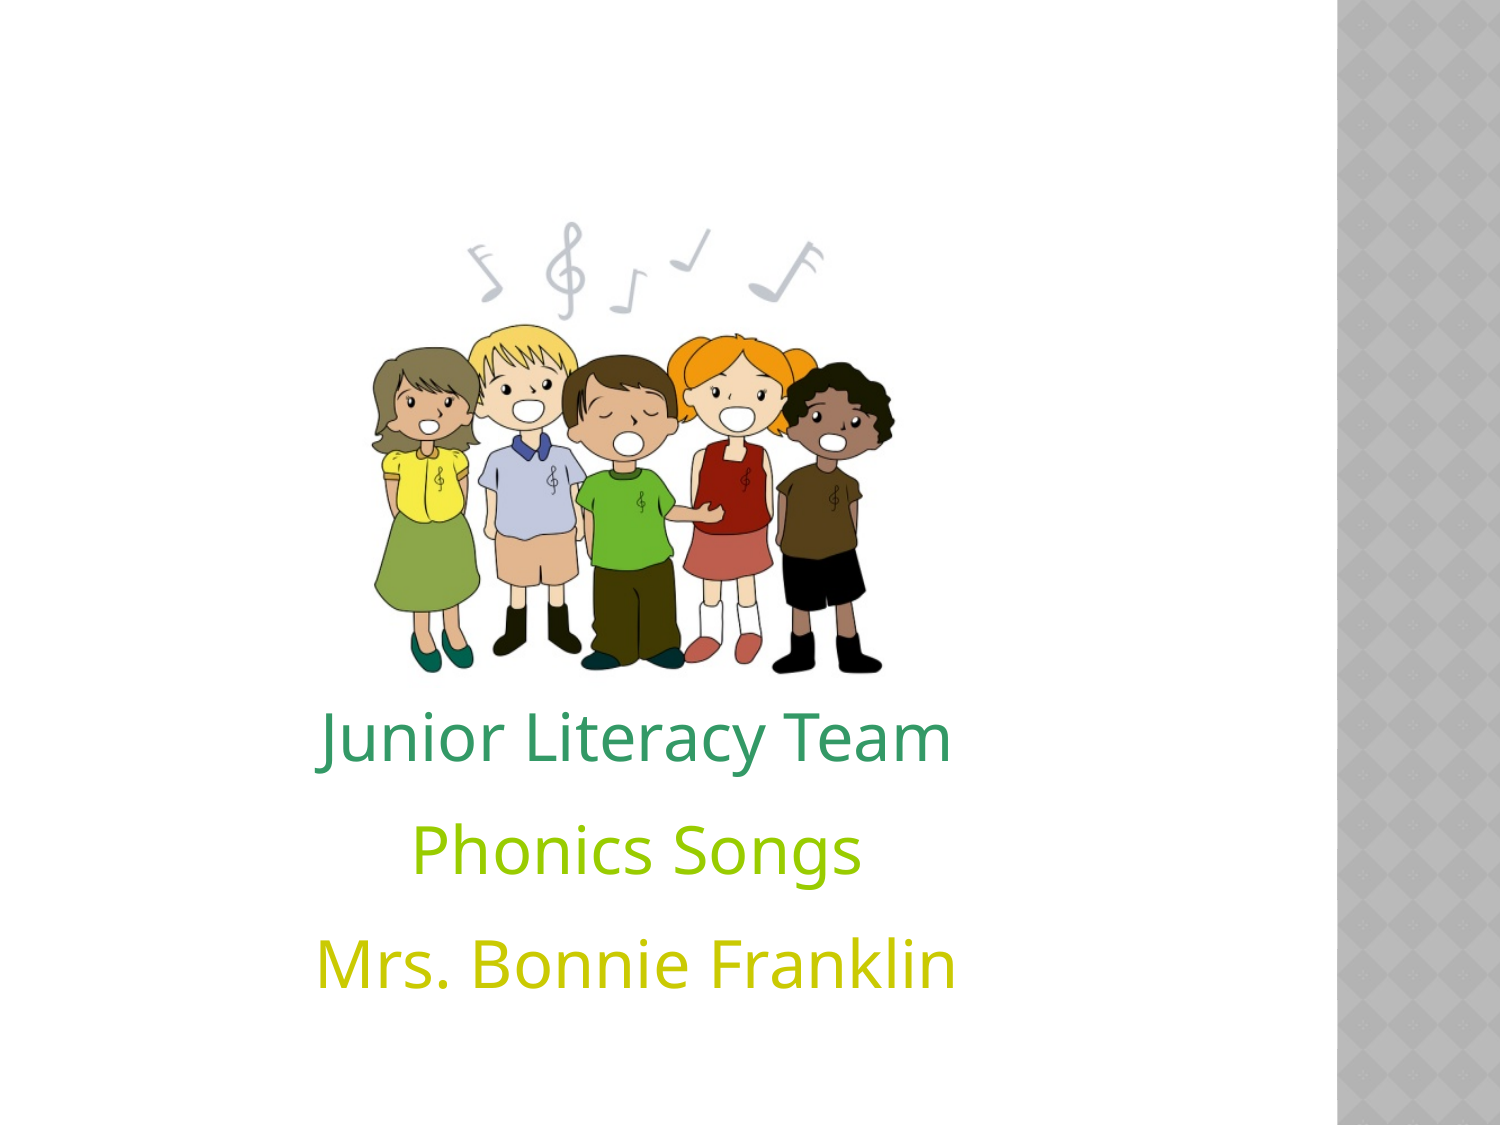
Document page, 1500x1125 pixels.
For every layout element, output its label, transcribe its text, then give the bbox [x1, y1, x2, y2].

text_box Junior Literacy Team Phonics Songs Mrs. Bonnie Franklin [262, 687, 1013, 1009]
picture [299, 186, 962, 688]
